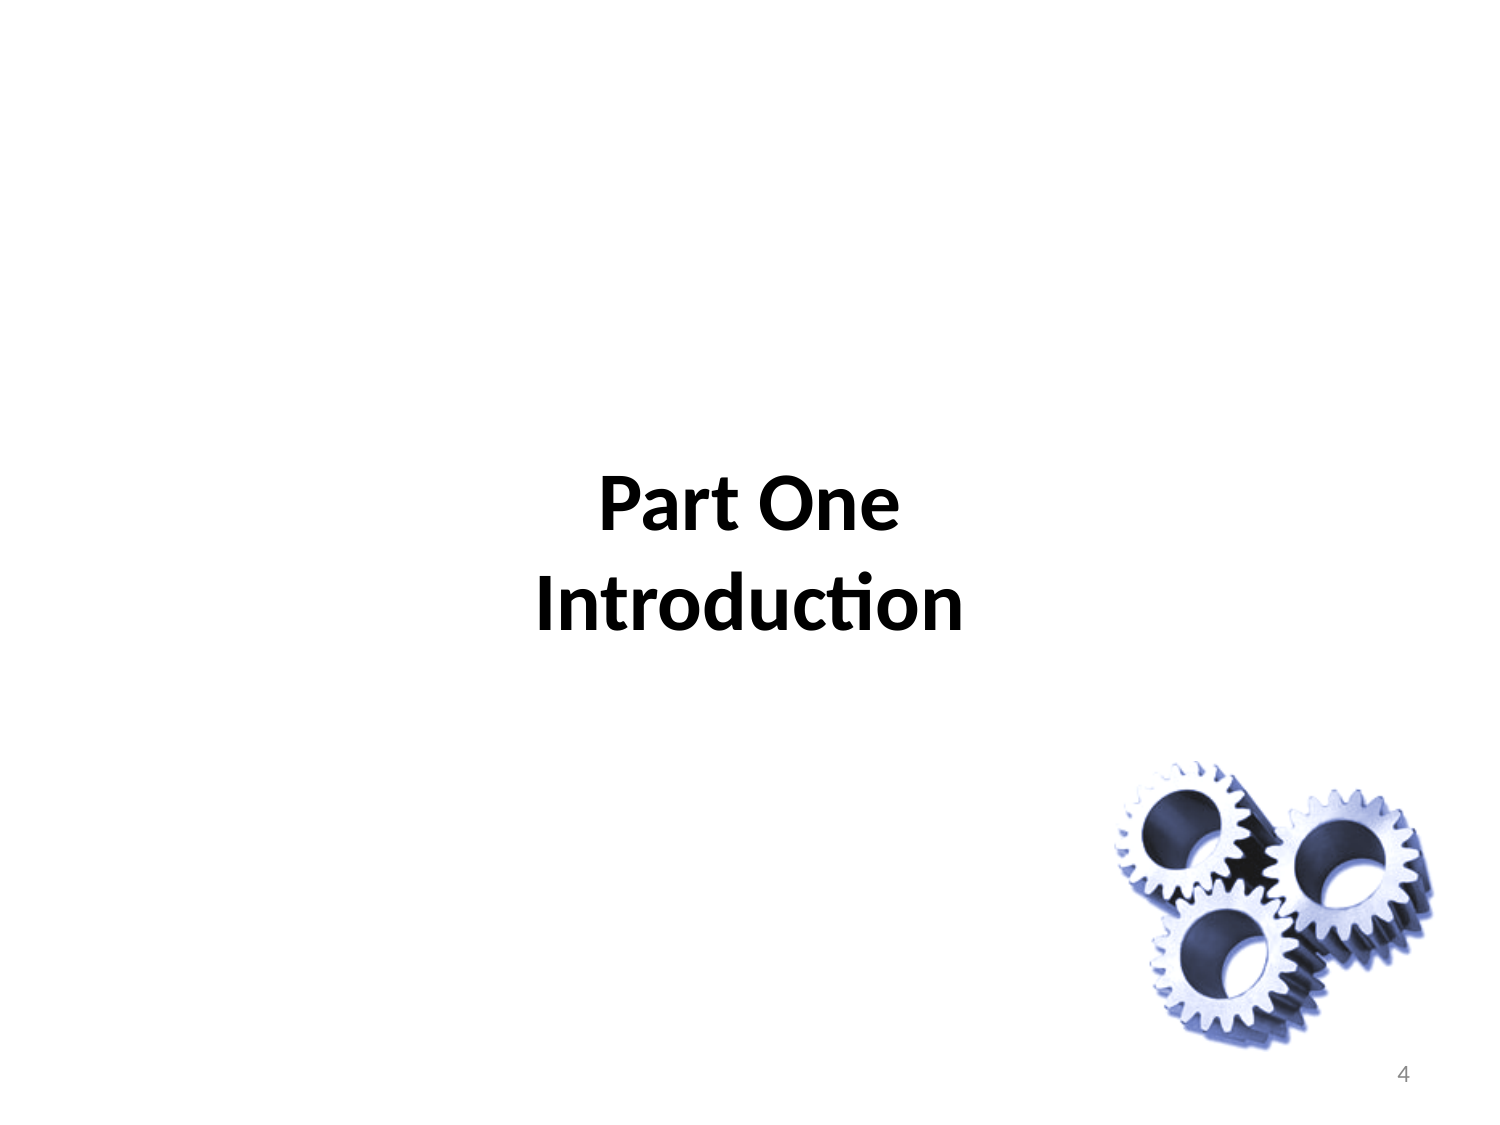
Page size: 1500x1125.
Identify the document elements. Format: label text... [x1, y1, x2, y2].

title Part One Introduction [75, 453, 1425, 641]
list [1112, 761, 1436, 1052]
slide_number 4 [1074, 1042, 1425, 1103]
